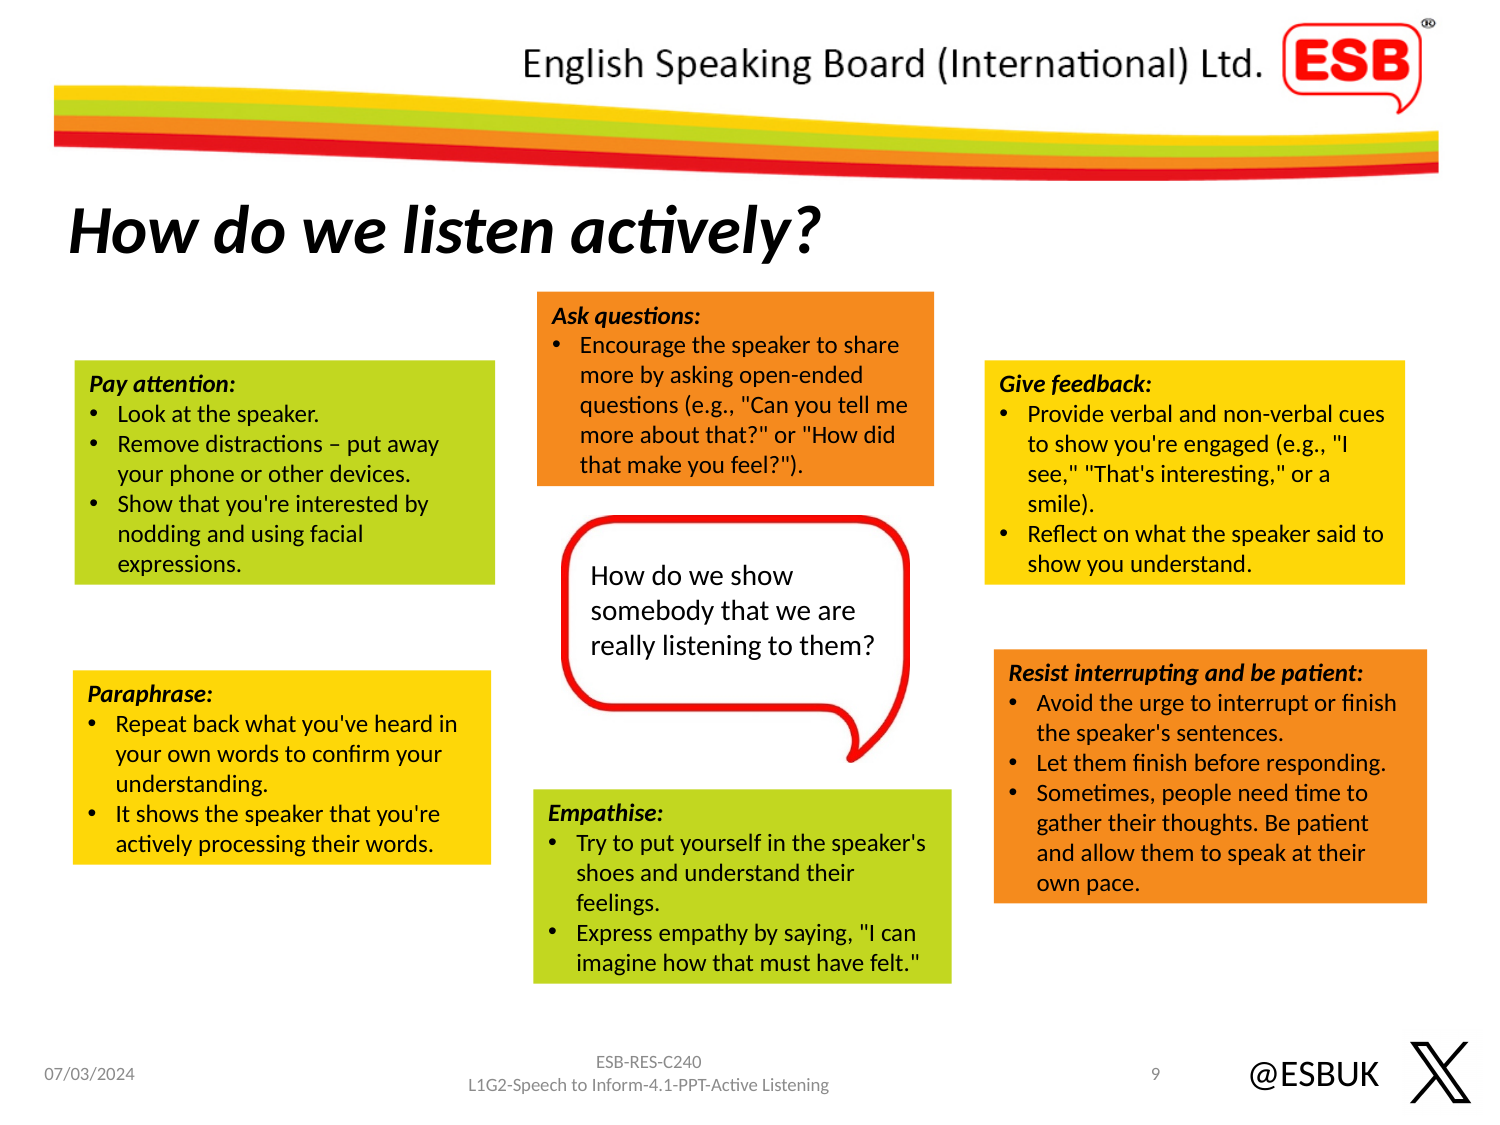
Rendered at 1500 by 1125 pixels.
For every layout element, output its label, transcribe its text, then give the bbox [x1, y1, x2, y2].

text_box Ask questions: Encourage the speaker to share more by asking open-ended questions (e.g., "Can you tell me more about that?" or "How did that make you feel?"). [537, 291, 935, 487]
picture [1402, 1029, 1483, 1116]
footer ESB-RES-C240 L1G2-Speech to Inform-4.1-PPT-Active Listening [395, 1042, 902, 1103]
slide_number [29, 1042, 367, 1103]
text_box Paraphrase: Repeat back what you've heard in your own words to confirm your understanding. It shows the speaker that you're actively processing their words. [72, 670, 492, 865]
text_box Empathise: Try to put yourself in the speaker's shoes and understand their feelings. Express empathy by saying, "I can imagine how that must have felt." [533, 789, 952, 984]
title How do we listen actively? [53, 183, 1347, 279]
text_box Pay attention: Look at the speaker. Remove distractions – put away your phone or other devices. Show that you're interested by nodding and using facial expressions. [74, 360, 496, 585]
slide_number 9 [930, 1042, 1176, 1103]
text_box Give feedback: Provide verbal and non-verbal cues to show you're engaged (e.g., "I see," "That's interesting," or a smile). Reflect on what the speaker said to show you understand. [984, 360, 1406, 585]
text_box Resist interrupting and be patient: Avoid the urge to interrupt or finish the speaker's sentences. Let them finish before responding. Sometimes, people need time to gather their thoughts. Be patient and allow them to speak at their own pace. [993, 649, 1428, 904]
picture [0, 0, 1500, 189]
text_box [561, 515, 925, 763]
